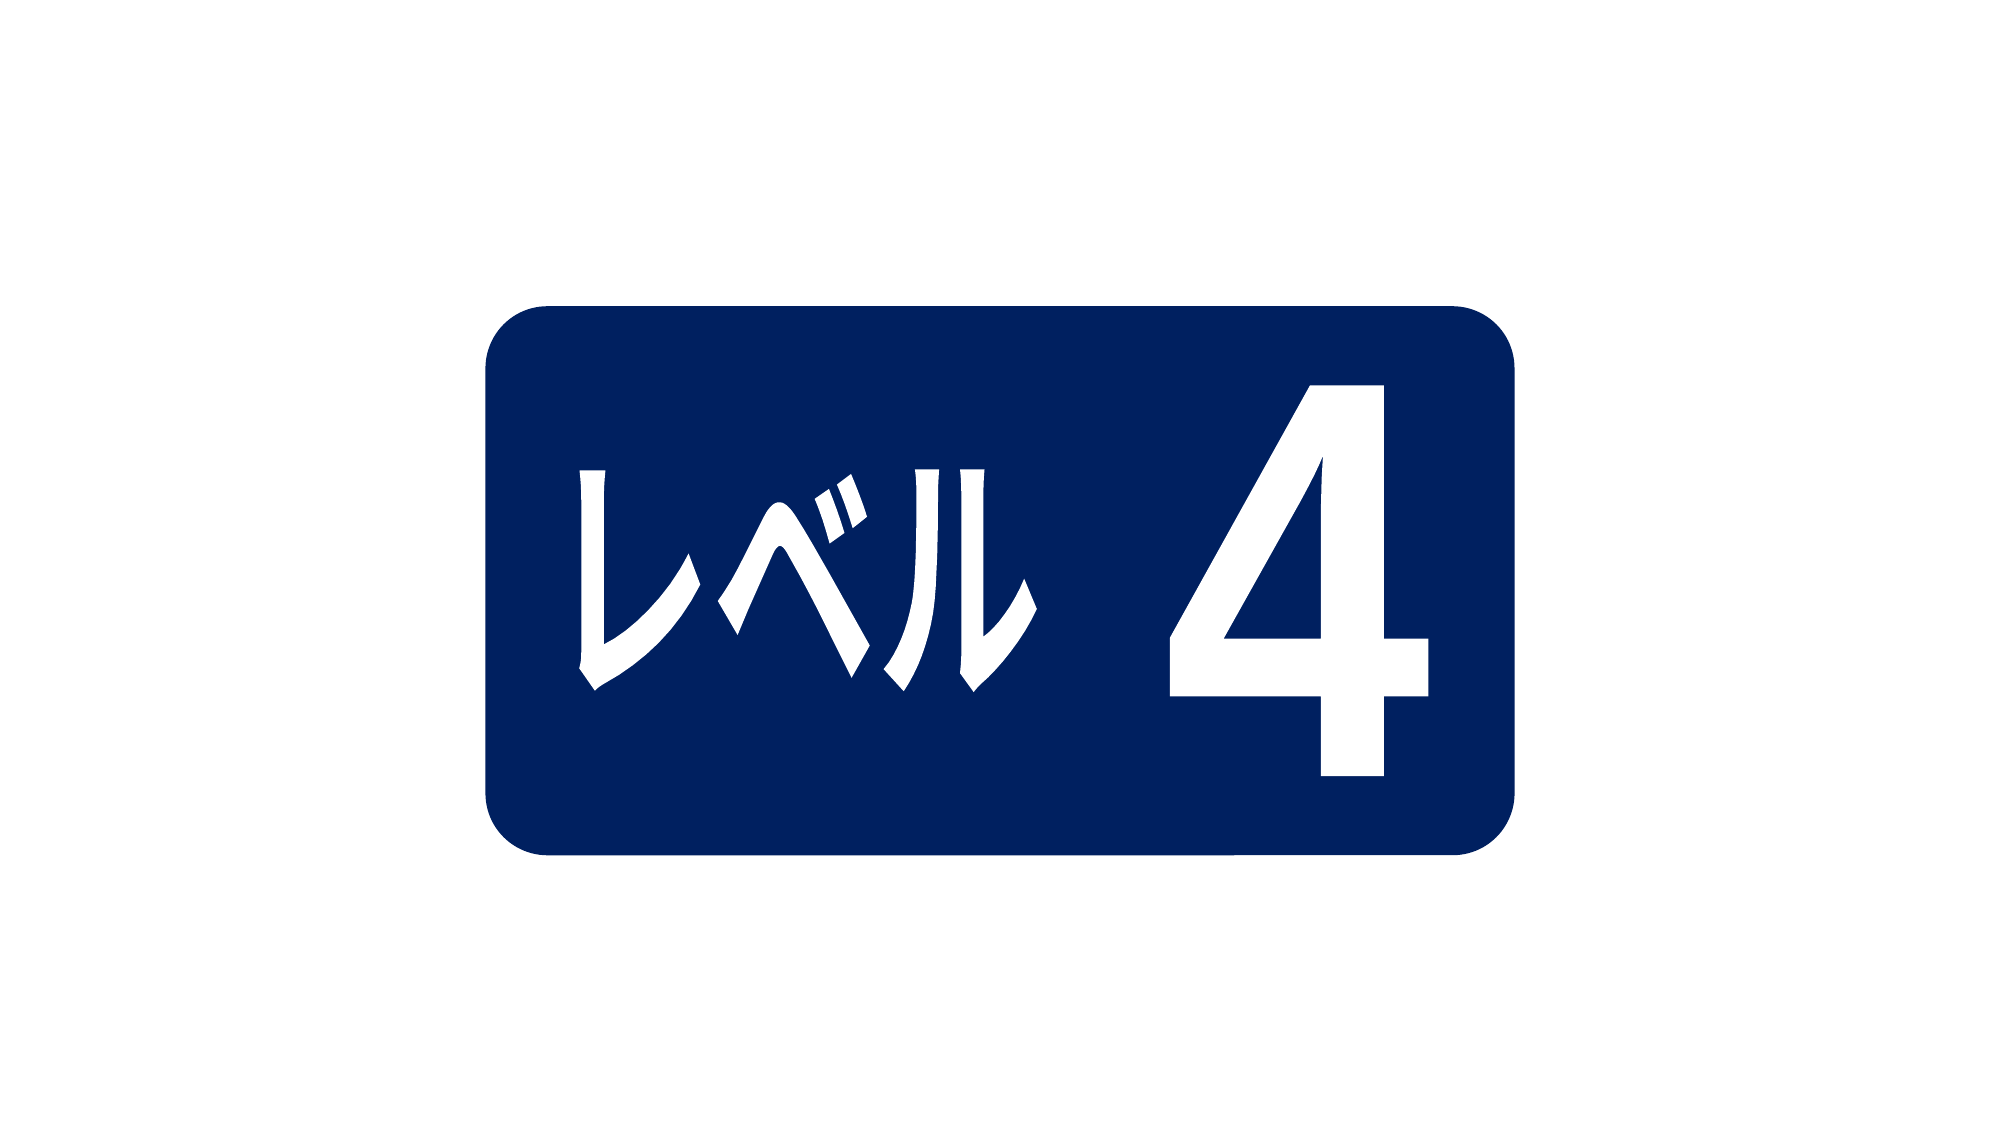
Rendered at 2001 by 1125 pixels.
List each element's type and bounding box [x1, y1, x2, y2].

text_box [485, 305, 1515, 856]
